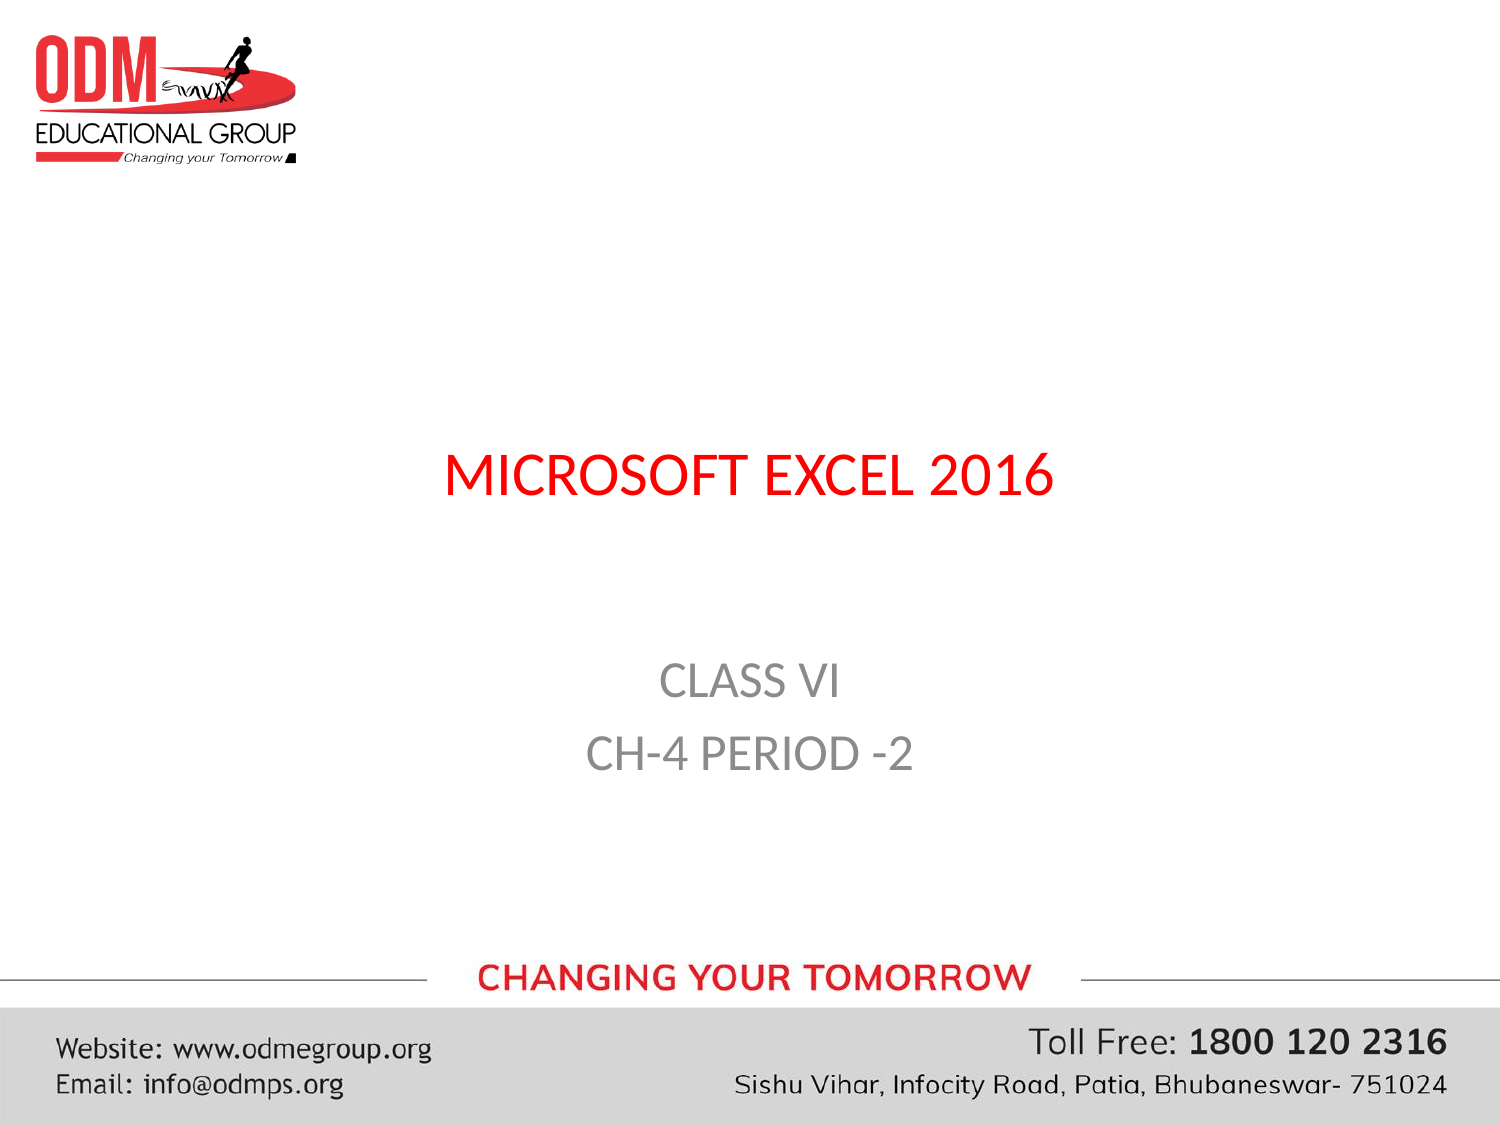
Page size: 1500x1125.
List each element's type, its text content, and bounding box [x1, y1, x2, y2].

picture [36, 35, 296, 164]
picture [0, 900, 1500, 1125]
subtitle CLASS VI CH-4 PERIOD -2 [225, 637, 1275, 925]
title MICROSOFT EXCEL 2016 [112, 349, 1388, 591]
